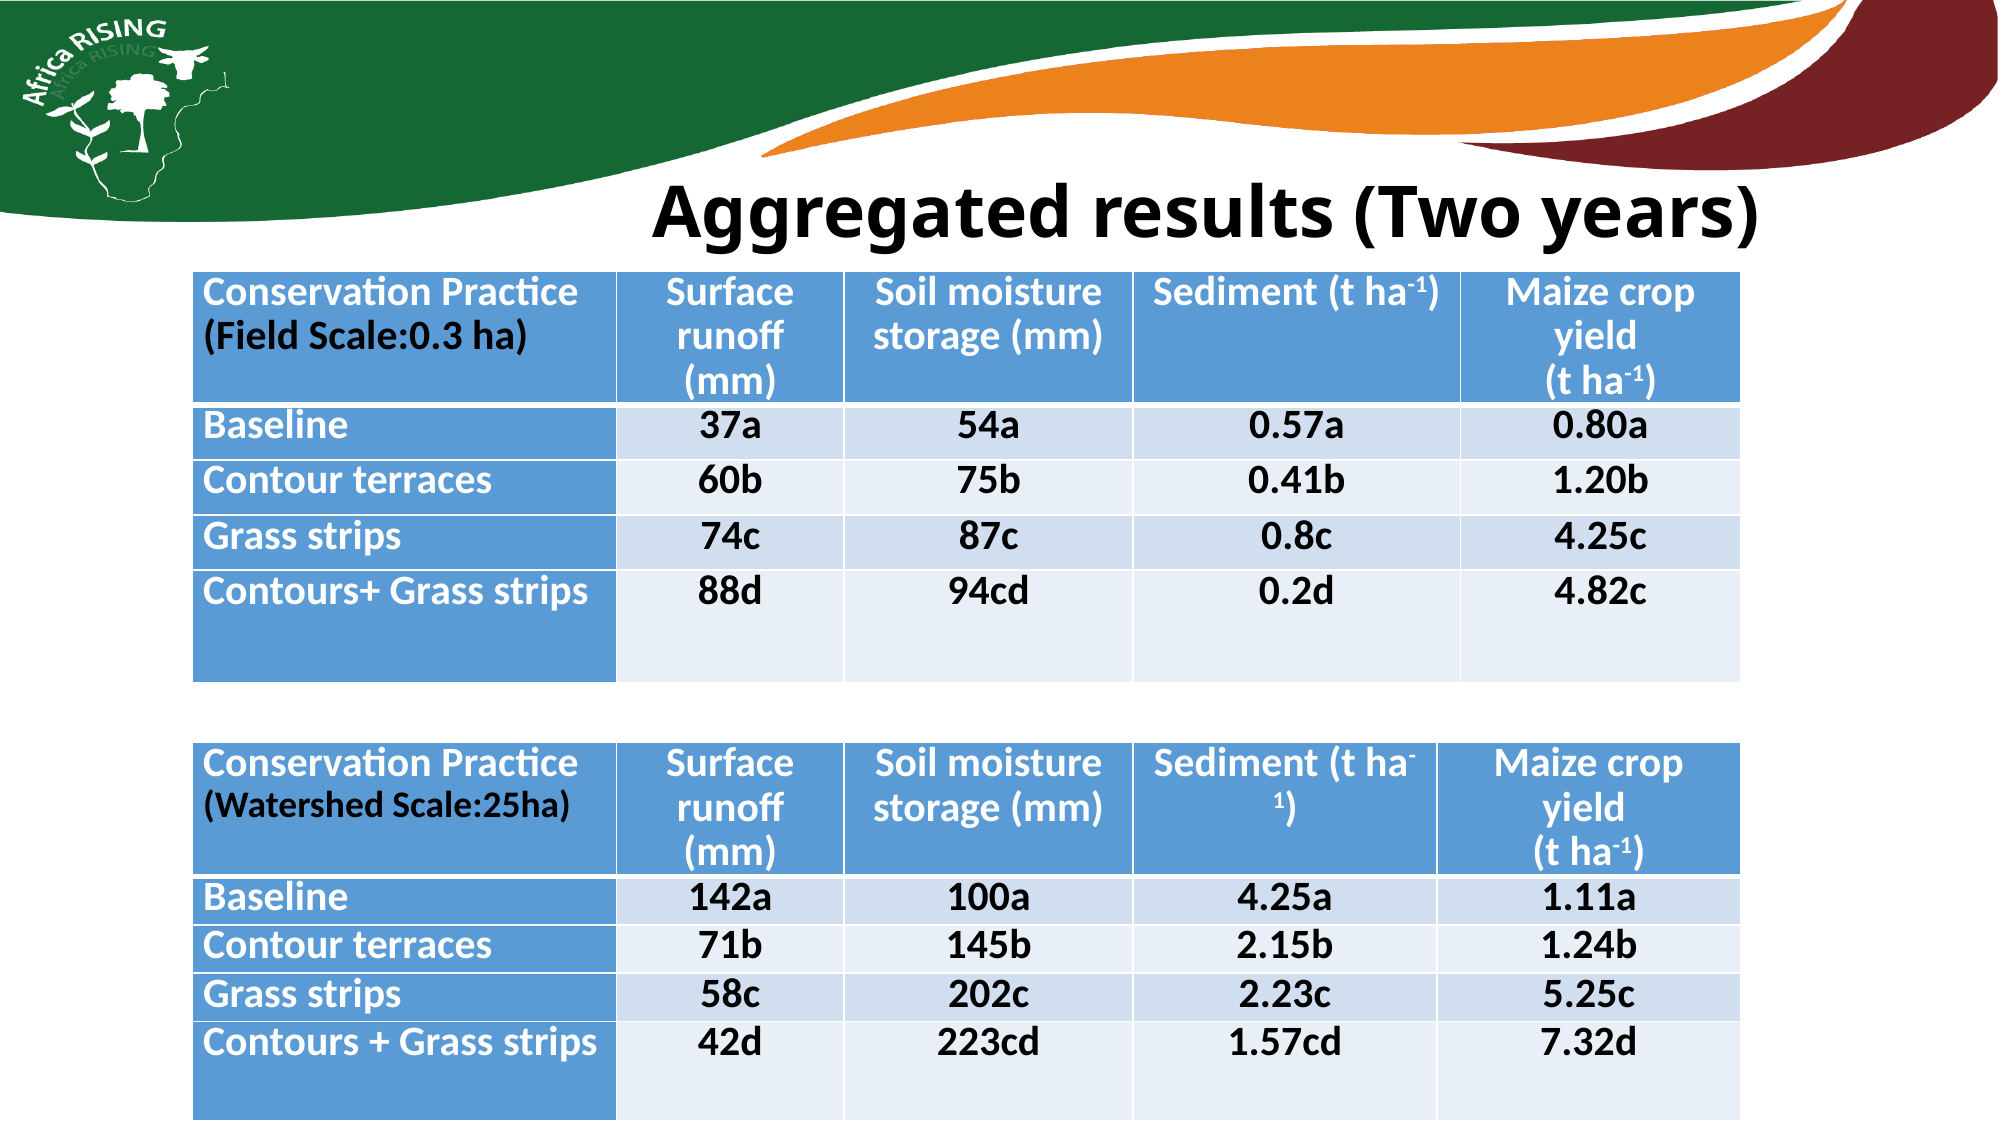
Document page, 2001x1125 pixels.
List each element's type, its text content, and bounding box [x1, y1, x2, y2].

table_cell 2.15b [1134, 926, 1436, 972]
table_cell 202c [845, 974, 1132, 1021]
table_cell 58c [617, 974, 843, 1021]
table_cell 0.8c [1134, 516, 1460, 569]
table_cell 1.24b [1438, 926, 1740, 972]
table_header Soil moisture storage (mm) [845, 272, 1132, 402]
table_cell 145b [845, 926, 1132, 972]
table_header Sediment (t ha-1) [1134, 272, 1460, 402]
table_cell Baseline [193, 879, 616, 924]
table_cell 223cd [845, 1022, 1132, 1120]
table_cell 71b [617, 926, 843, 972]
table_header Soil moisture storage (mm) [845, 743, 1132, 874]
picture [0, 0, 1998, 222]
table_cell 1.20b [1461, 461, 1740, 514]
table_cell Contour terraces [193, 461, 616, 514]
table_cell 37a [617, 408, 843, 459]
table_header Sediment (t ha-1) [1134, 743, 1436, 874]
table_cell 0.57a [1134, 408, 1460, 459]
table_cell 0.2d [1134, 571, 1460, 682]
table_cell 0.80a [1461, 408, 1740, 459]
table_header Conservation Practice (Watershed Scale:25ha) [193, 743, 616, 874]
table_header Conservation Practice (Field Scale:0.3 ha) [193, 272, 616, 402]
table_cell Contours + Grass strips [193, 1022, 616, 1120]
table_cell Contours+ Grass strips [193, 571, 616, 682]
table_header Surface runoff (mm) [617, 743, 843, 874]
table_cell 1.11a [1438, 879, 1740, 924]
table_cell 2.23c [1134, 974, 1436, 1021]
table_cell 75b [845, 461, 1132, 514]
table_cell 4.82c [1461, 571, 1740, 682]
table_cell 1.57cd [1134, 1022, 1436, 1120]
table_cell Baseline [193, 408, 616, 459]
table_header Surface runoff (mm) [617, 272, 843, 402]
table_cell 54a [845, 408, 1132, 459]
table_cell 142a [617, 879, 843, 924]
table_cell 42d [617, 1022, 843, 1120]
table_cell Grass strips [193, 516, 616, 569]
table_cell Contour terraces [193, 926, 616, 972]
table_cell 100a [845, 879, 1132, 924]
table_cell 5.25c [1438, 974, 1740, 1021]
table_cell 87c [845, 516, 1132, 569]
list Aggregated results (Two years) [604, 167, 1776, 306]
table_cell 0.41b [1134, 461, 1460, 514]
table_cell 94cd [845, 571, 1132, 682]
table_header Maize crop yield (t ha-1) [1461, 272, 1740, 402]
table_cell 4.25c [1461, 516, 1740, 569]
table_header Maize crop yield (t ha-1) [1438, 743, 1740, 874]
table_cell 4.25a [1134, 879, 1436, 924]
table_cell 88d [617, 571, 843, 682]
table_cell Grass strips [193, 974, 616, 1021]
table_cell 60b [617, 461, 843, 514]
table_cell 7.32d [1438, 1022, 1740, 1120]
table_cell 74c [617, 516, 843, 569]
